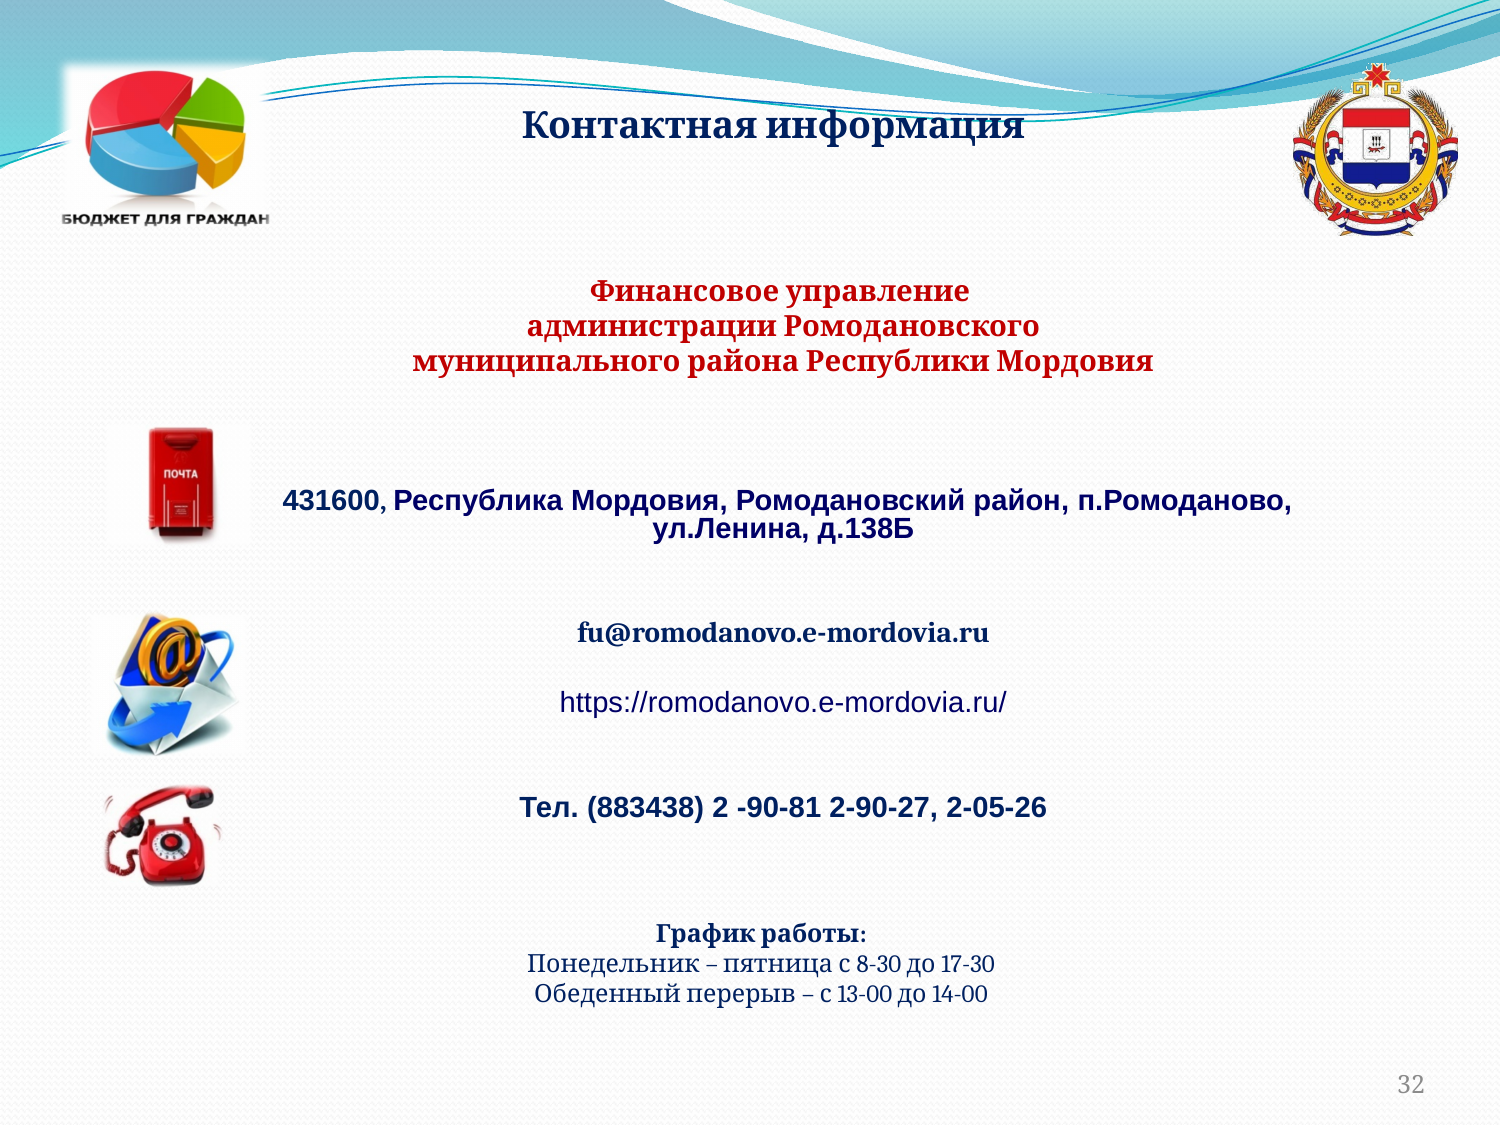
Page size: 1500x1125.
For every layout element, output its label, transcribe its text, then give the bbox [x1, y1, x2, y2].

text_box Финансовое управление администрации Ромодановского муниципального района Республики Мордовия 431600, Республика Мордовия, Ромодановский район, п.Ромоданово, ул.Ленина, д.138Б fu@romodanovo.e-mordovia.ru https://romodanovo.e-mordovia.ru/ Тел. (883438) 2 -90-81 2-90-27, 2-05-26 [242, 208, 1325, 888]
slide_number 32 [1299, 1042, 1425, 1103]
picture [102, 418, 256, 552]
picture [102, 783, 224, 890]
picture [1293, 62, 1458, 237]
text_box Контактная информация [286, 93, 1283, 154]
text_box График работы: Понедельник – пятница с 8-30 до 17-30 Обеденный перерыв – с 13-00 до 14-00 [147, 909, 1375, 1015]
picture [85, 609, 252, 761]
picture [52, 54, 278, 237]
